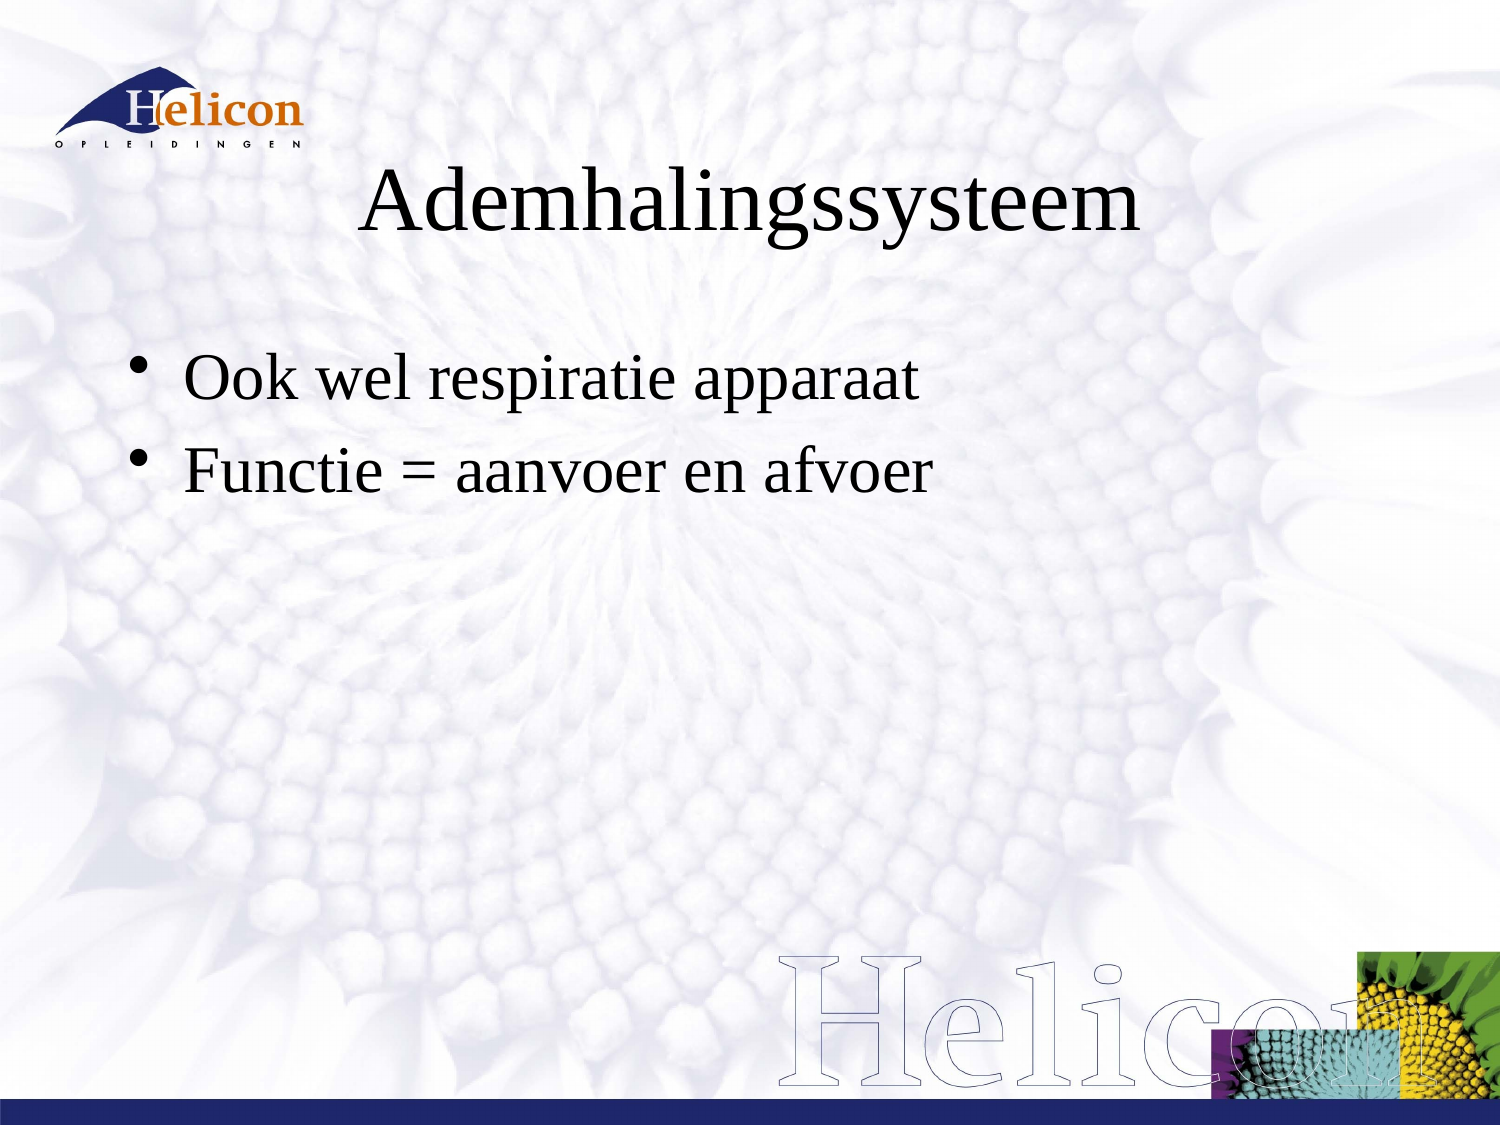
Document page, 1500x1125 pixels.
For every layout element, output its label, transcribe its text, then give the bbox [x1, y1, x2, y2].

list Ook wel respiratie apparaat Functie = aanvoer en afvoer [112, 324, 1388, 1000]
picture [0, 0, 1500, 1125]
title Ademhalingssysteem [112, 99, 1388, 288]
